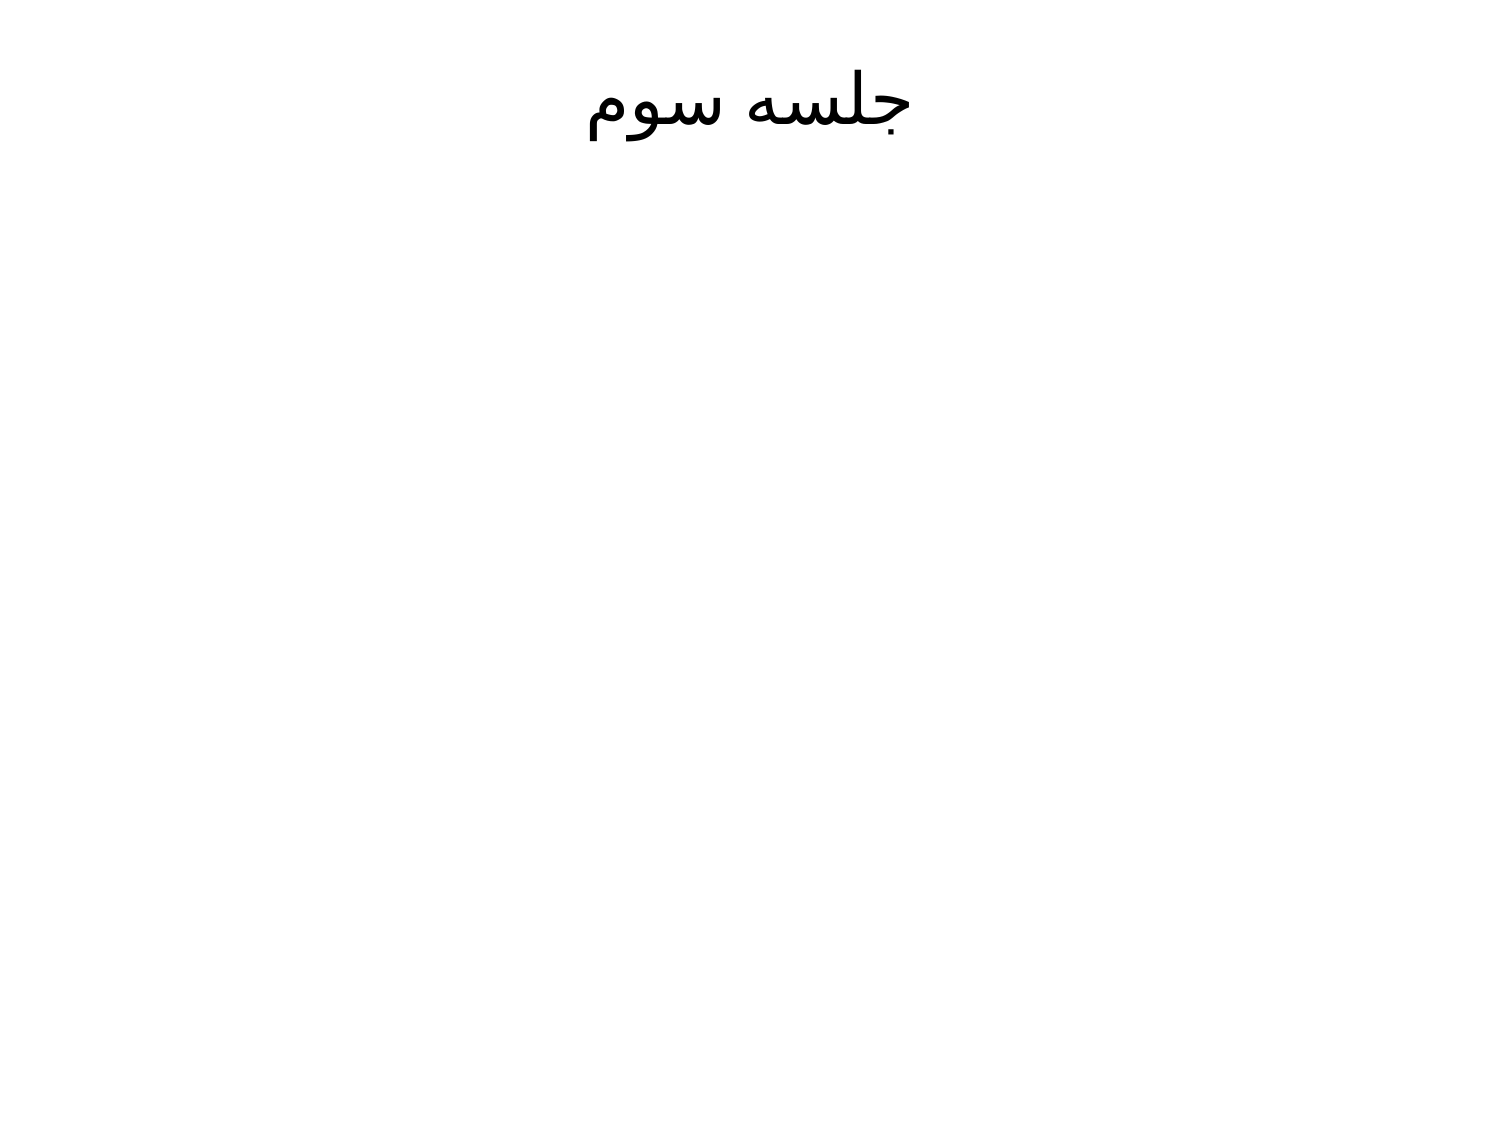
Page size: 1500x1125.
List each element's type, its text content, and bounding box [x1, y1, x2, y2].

title جلسه سوم [75, 45, 1425, 233]
